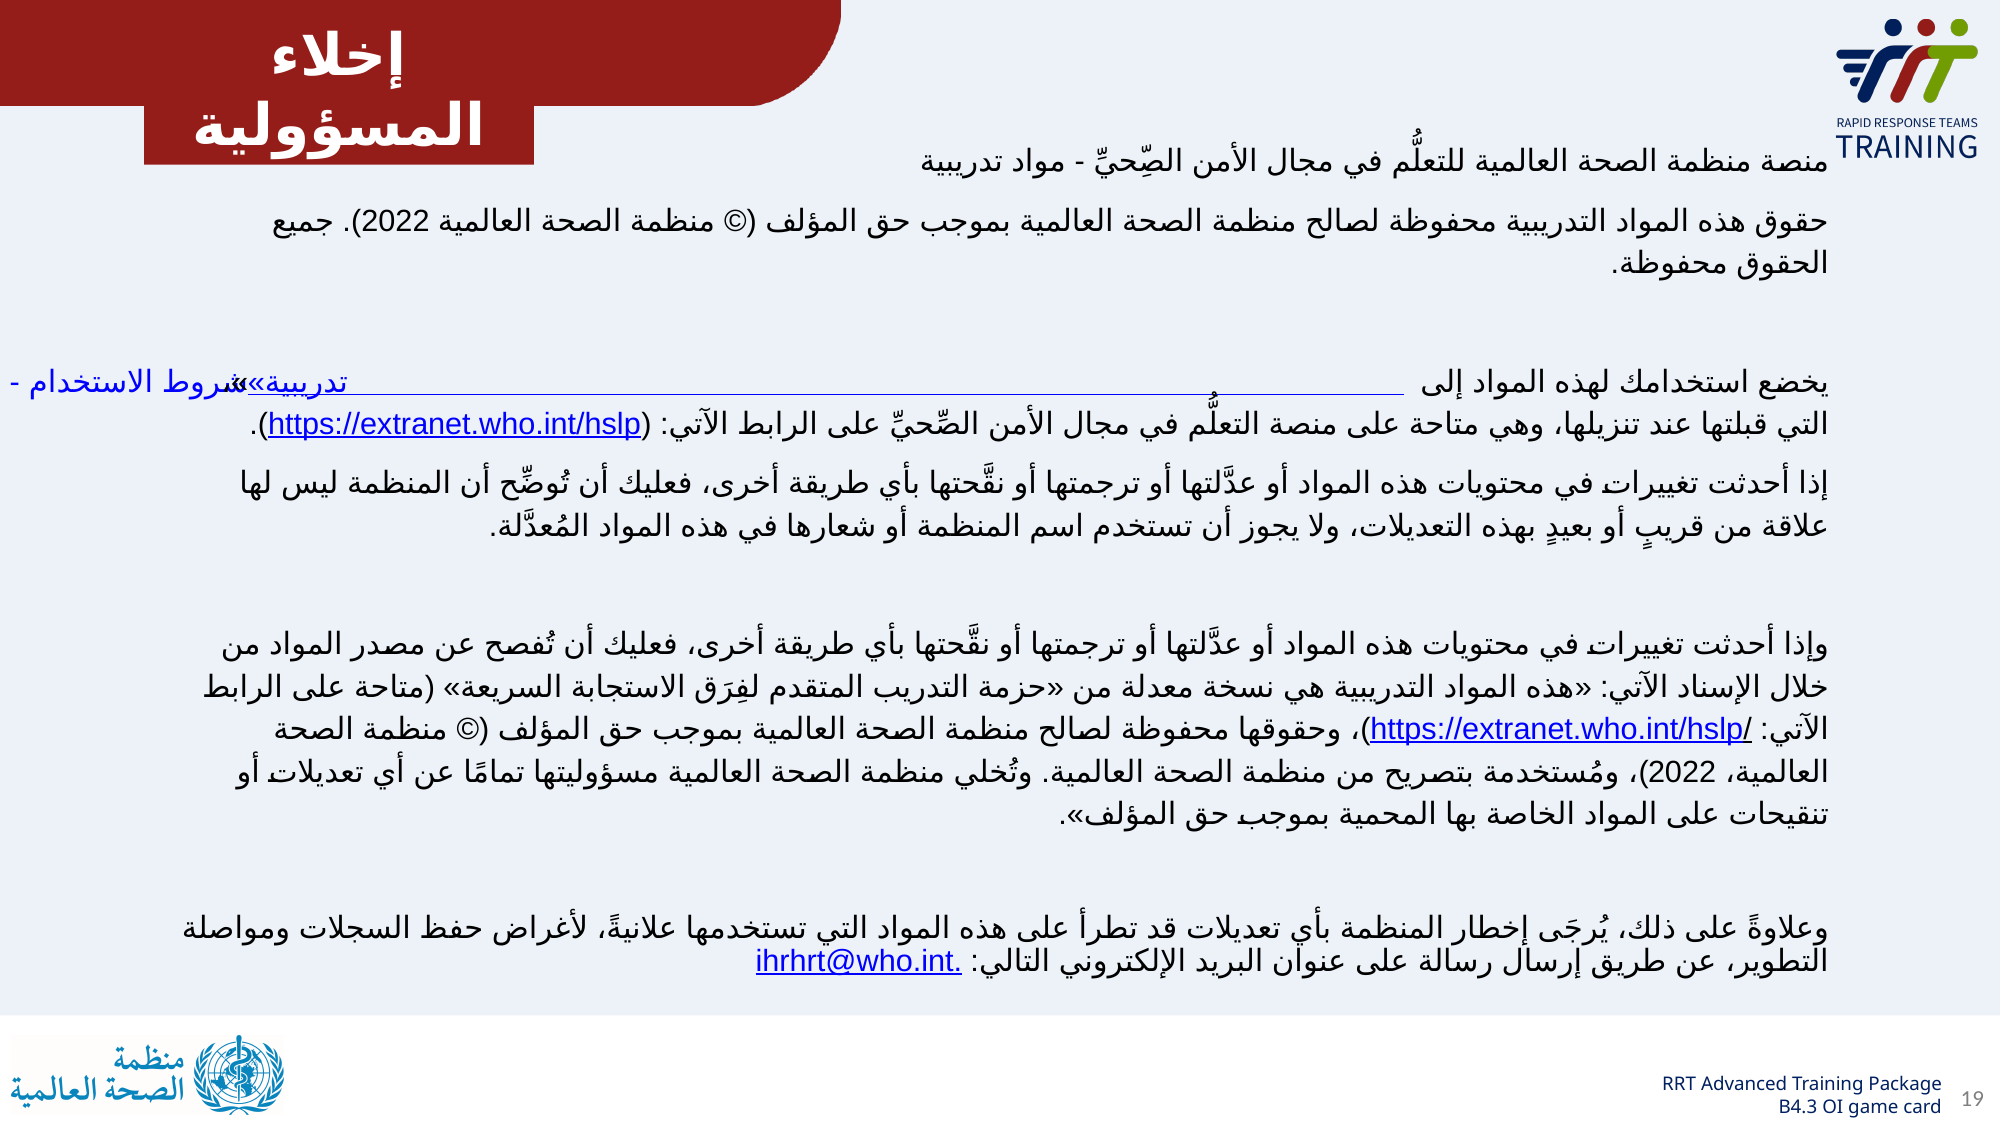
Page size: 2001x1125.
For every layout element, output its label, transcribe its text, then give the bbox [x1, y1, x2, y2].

picture [1835, 19, 1978, 167]
picture [241, 1050, 247, 1059]
text_box إخلاء المسؤولية [144, 9, 534, 165]
list منصة منظمة الصحة العالمية للتعلُّم في مجال الأمن الصِّحيِّ - مواد تدريبية حقوق هذه المواد التدريبية محفوظة لصالح منظمة الصحة العالمية بموجب حق المؤلف (© منظمة الصحة العالمية 2022). جميع الحقوق محفوظة. يخضع استخدامك لهذه المواد إلى «شروط الاستخدام - منصة منظمة الصحة العالمية للتعلُّم في مجال الأمن الصِّحيِّ، مواد تدريبية»، التي قبلتها عند تنزيلها، وهي متاحة على منصة التعلُّم في مجال الأمن الصِّحيِّ على الرابط الآتي: (https://extranet.who.int/hslp). إذا أحدثت تغييرات في محتويات هذه المواد أو عدَّلتها أو ترجمتها أو نقَّحتها بأي طريقة أخرى، فعليك أن تُوضِّح أن المنظمة ليس لها علاقة من قريبٍ أو بعيدٍ بهذه التعديلات، ولا يجوز أن تستخدم اسم المنظمة أو شعارها في هذه المواد المُعدَّلة. وإذا أحدثت تغييرات في محتويات هذه المواد أو عدَّلتها أو ترجمتها أو نقَّحتها بأي طريقة أخرى، فعليك أن تُفصح عن مصدر المواد من خلال الإسناد الآتي: «هذه المواد التدريبية هي نسخة معدلة من «حزمة التدريب المتقدم لفِرَق الاستجابة السريعة» (متاحة على الرابط الآتي: https://extranet.who.int/hslp/)، وحقوقها محفوظة لصالح منظمة الصحة العالمية بموجب حق المؤلف (© منظمة الصحة العالمية، 2022)، ومُستخدمة بتصريح من منظمة الصحة العالمية. وتُخلي منظمة الصحة العالمية مسؤوليتها تمامًا عن أي تعديلات أو تنقيحات على المواد الخاصة بها المحمية بموجب حق المؤلف». وعلاوةً على ذلك، يُرجَى إخطار المنظمة بأي تعديلات قد تطرأ على هذه المواد التي تستخدمها علانيةً، لأغراض حفظ السجلات ومواصلة التطوير، عن طريق إرسال رسالة على عنوان البريد الإلكتروني التالي: ihrhrt@who.int. [170, 134, 1830, 991]
picture [0, 0, 841, 106]
picture [11, 1035, 284, 1115]
